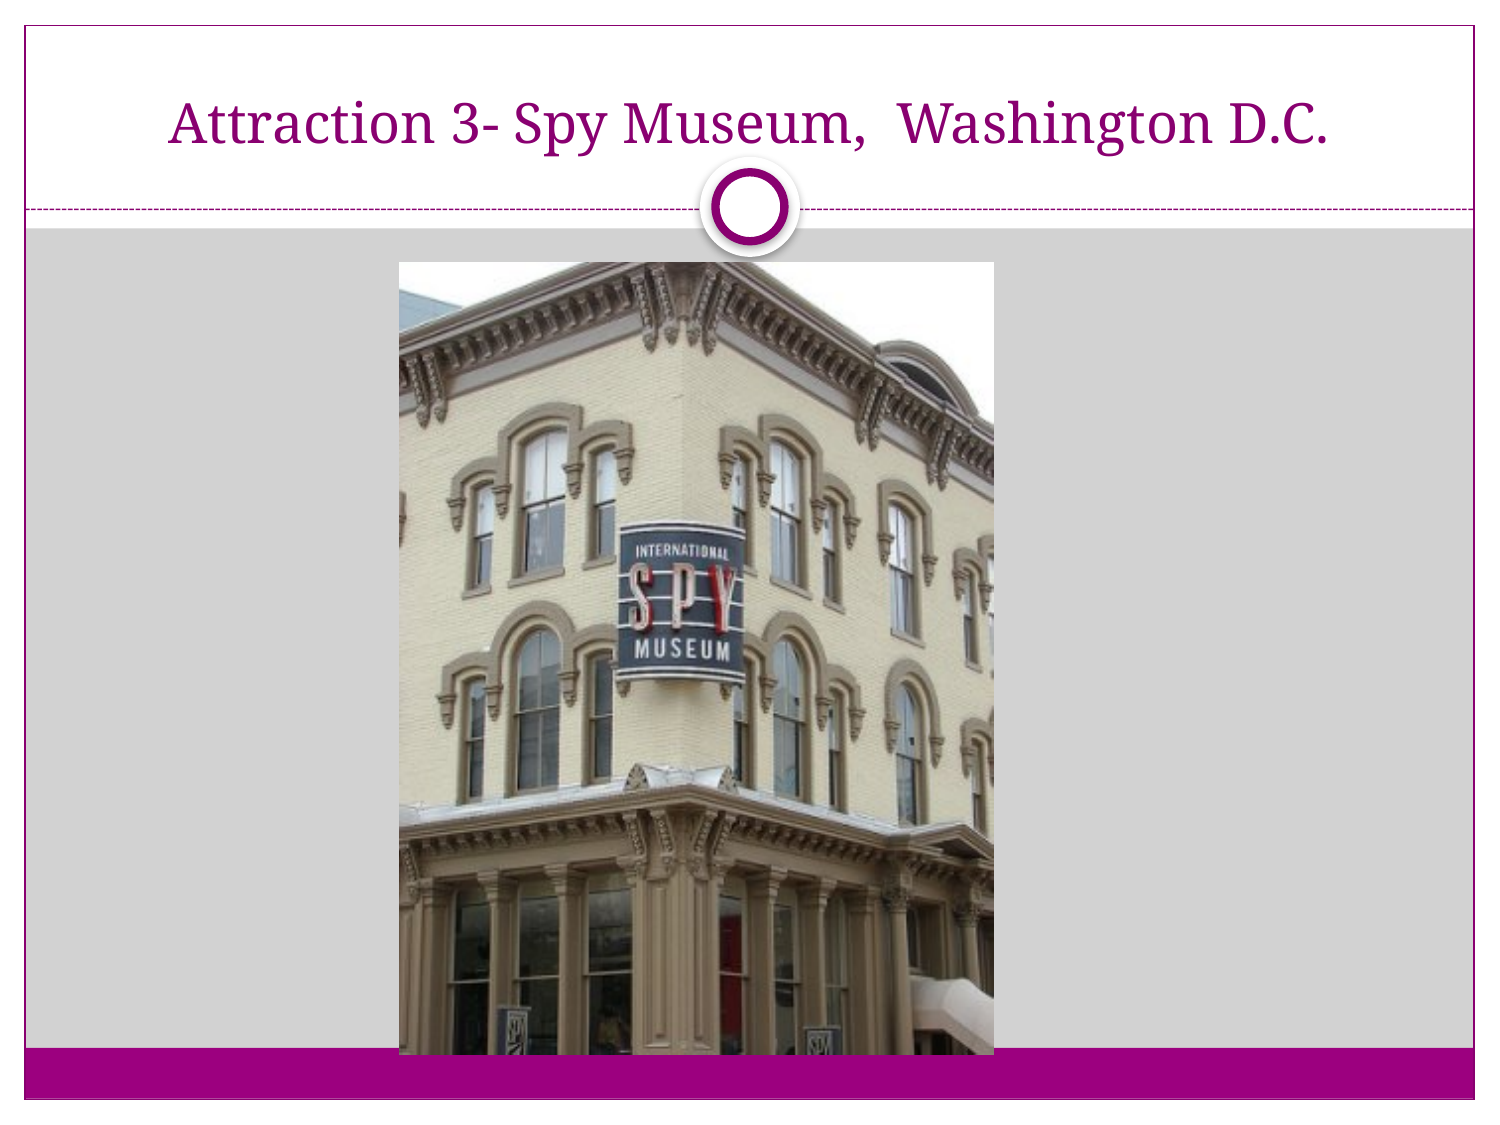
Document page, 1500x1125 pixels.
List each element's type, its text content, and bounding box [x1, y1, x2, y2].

picture [399, 262, 994, 1055]
title Attraction 3- Spy Museum, Washington D.C. [49, 37, 1450, 162]
